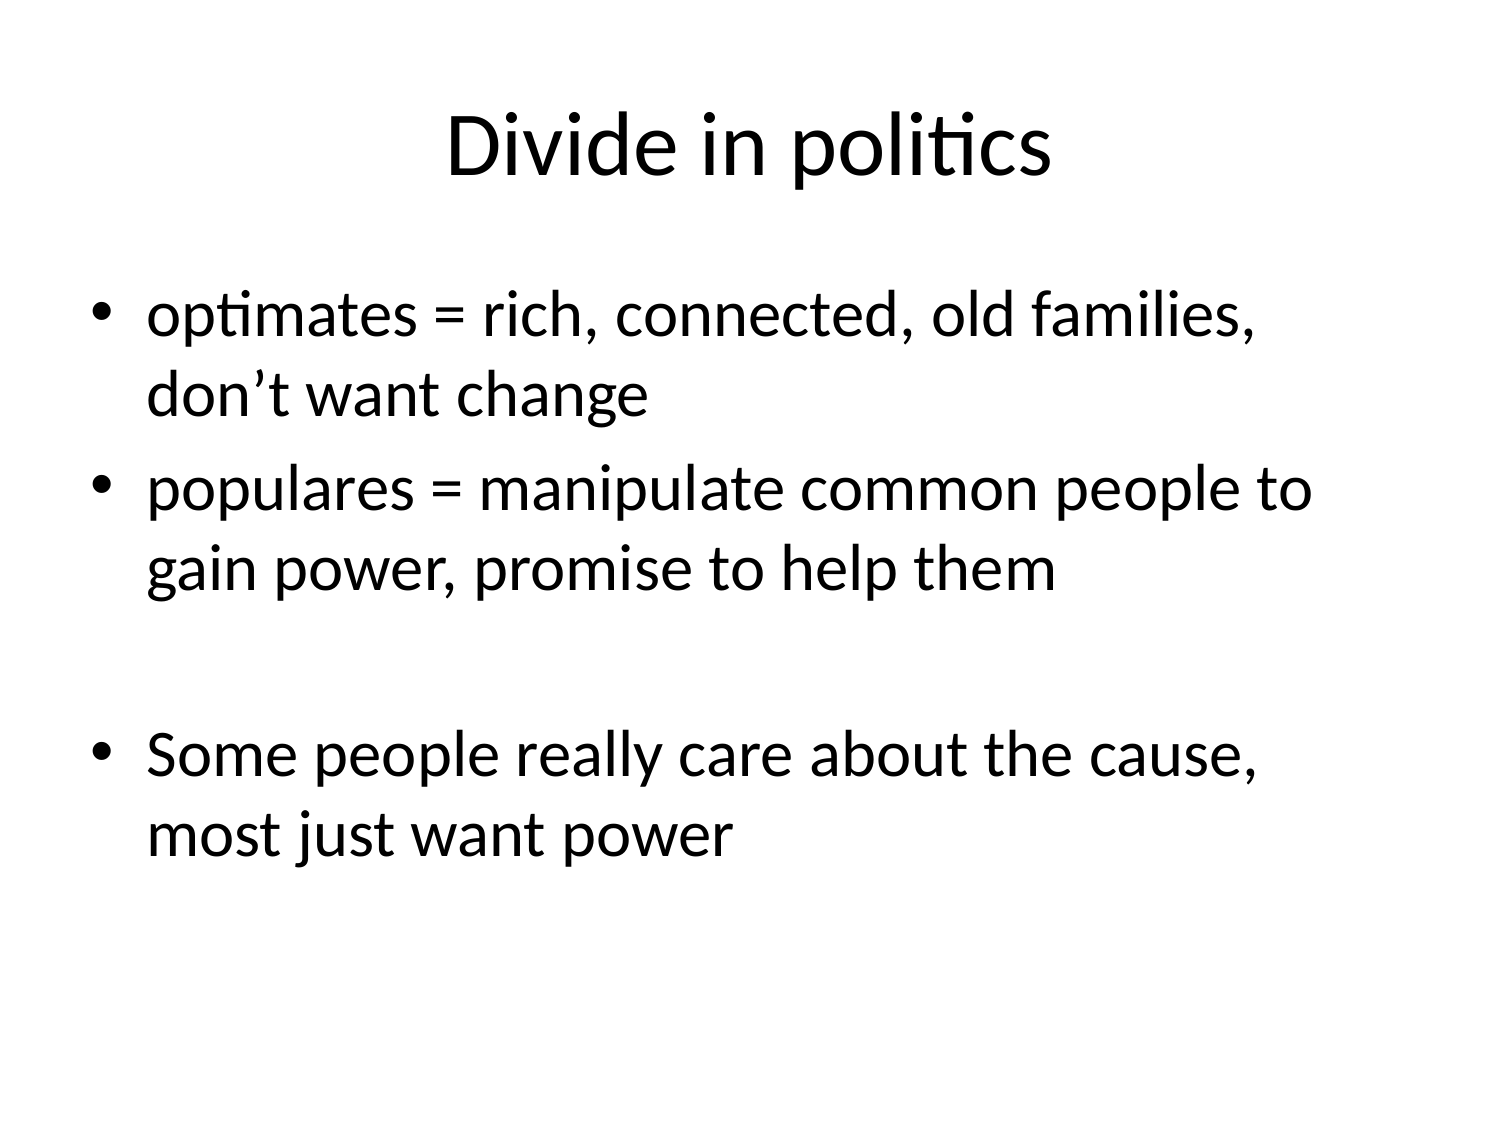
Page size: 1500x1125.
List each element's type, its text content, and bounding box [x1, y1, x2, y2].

list optimates = rich, connected, old families, don’t want change populares = manipulate common people to gain power, promise to help them Some people really care about the cause, most just want power [75, 262, 1425, 1005]
title Divide in politics [75, 45, 1425, 233]
